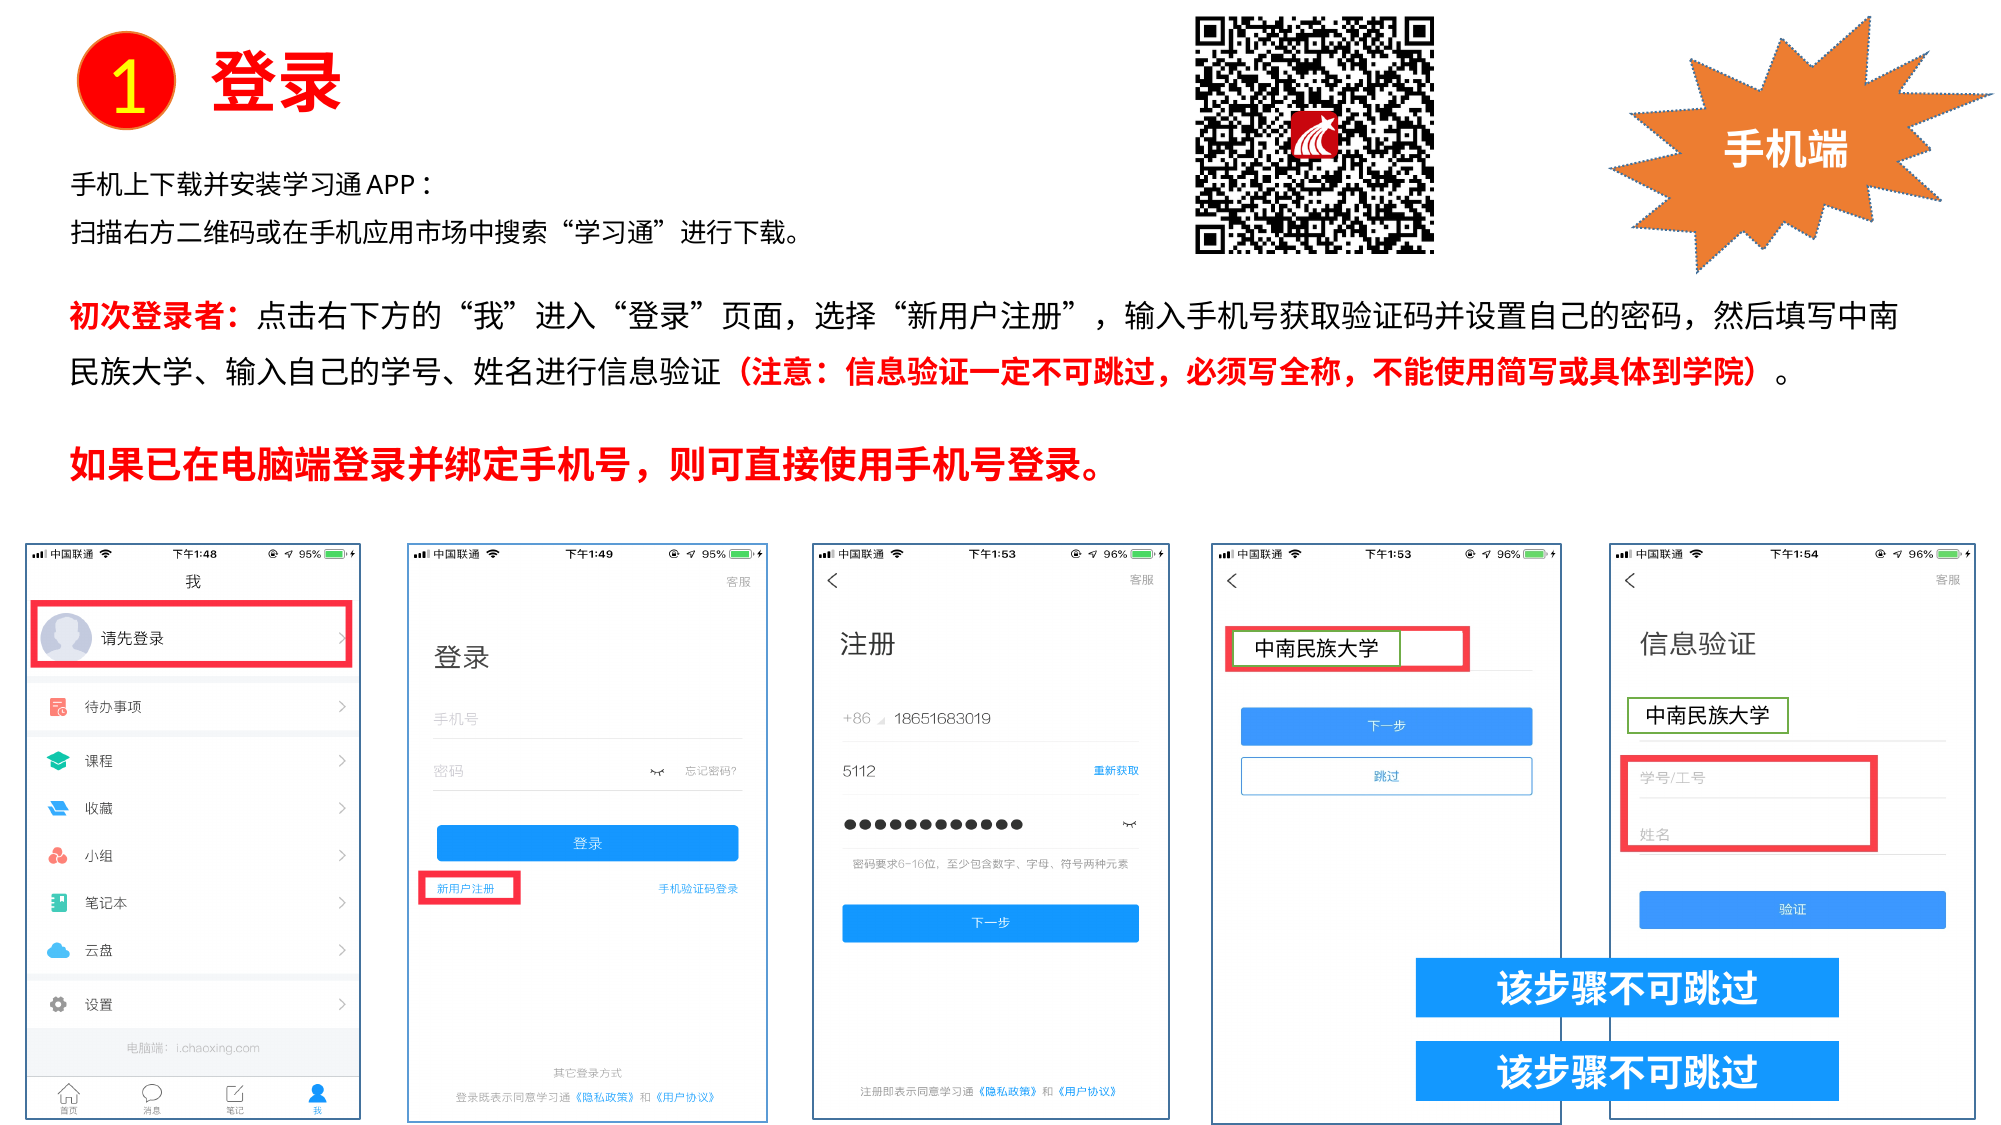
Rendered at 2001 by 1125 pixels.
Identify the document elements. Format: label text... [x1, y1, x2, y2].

text_box 该步骤不可跳过 [1560, 1041, 1610, 1101]
text_box 手机端 [1607, 15, 1995, 248]
text_box 登录 [195, 31, 359, 127]
picture [408, 544, 767, 1121]
text_box 该步骤不可跳过 [1560, 957, 1610, 1018]
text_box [1610, 544, 1975, 1119]
picture [813, 544, 1168, 1119]
text_box 1 [76, 30, 177, 131]
picture [27, 544, 359, 1119]
text_box 初次登录者：点击右下方的“我”进入“登录”页面，选择“新用户注册”，输入手机号获取验证码并设置自己的密码，然后填写中南民族大学、输入自己的学号、姓名进行信息验证（注意：信息验证一定不可跳过，必须写全称，不能使用简写或具体到学院）。 [55, 248, 1940, 420]
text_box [1213, 544, 1560, 1124]
title 手机上下载并安装学习通APP： 扫描右方二维码或在手机应用市场中搜索“学习通”进行下载。 [55, 144, 1183, 248]
picture [1194, 15, 1435, 255]
text_box 如果已在电脑端登录并绑定手机号，则可直接使用手机号登录。 [55, 410, 1789, 493]
